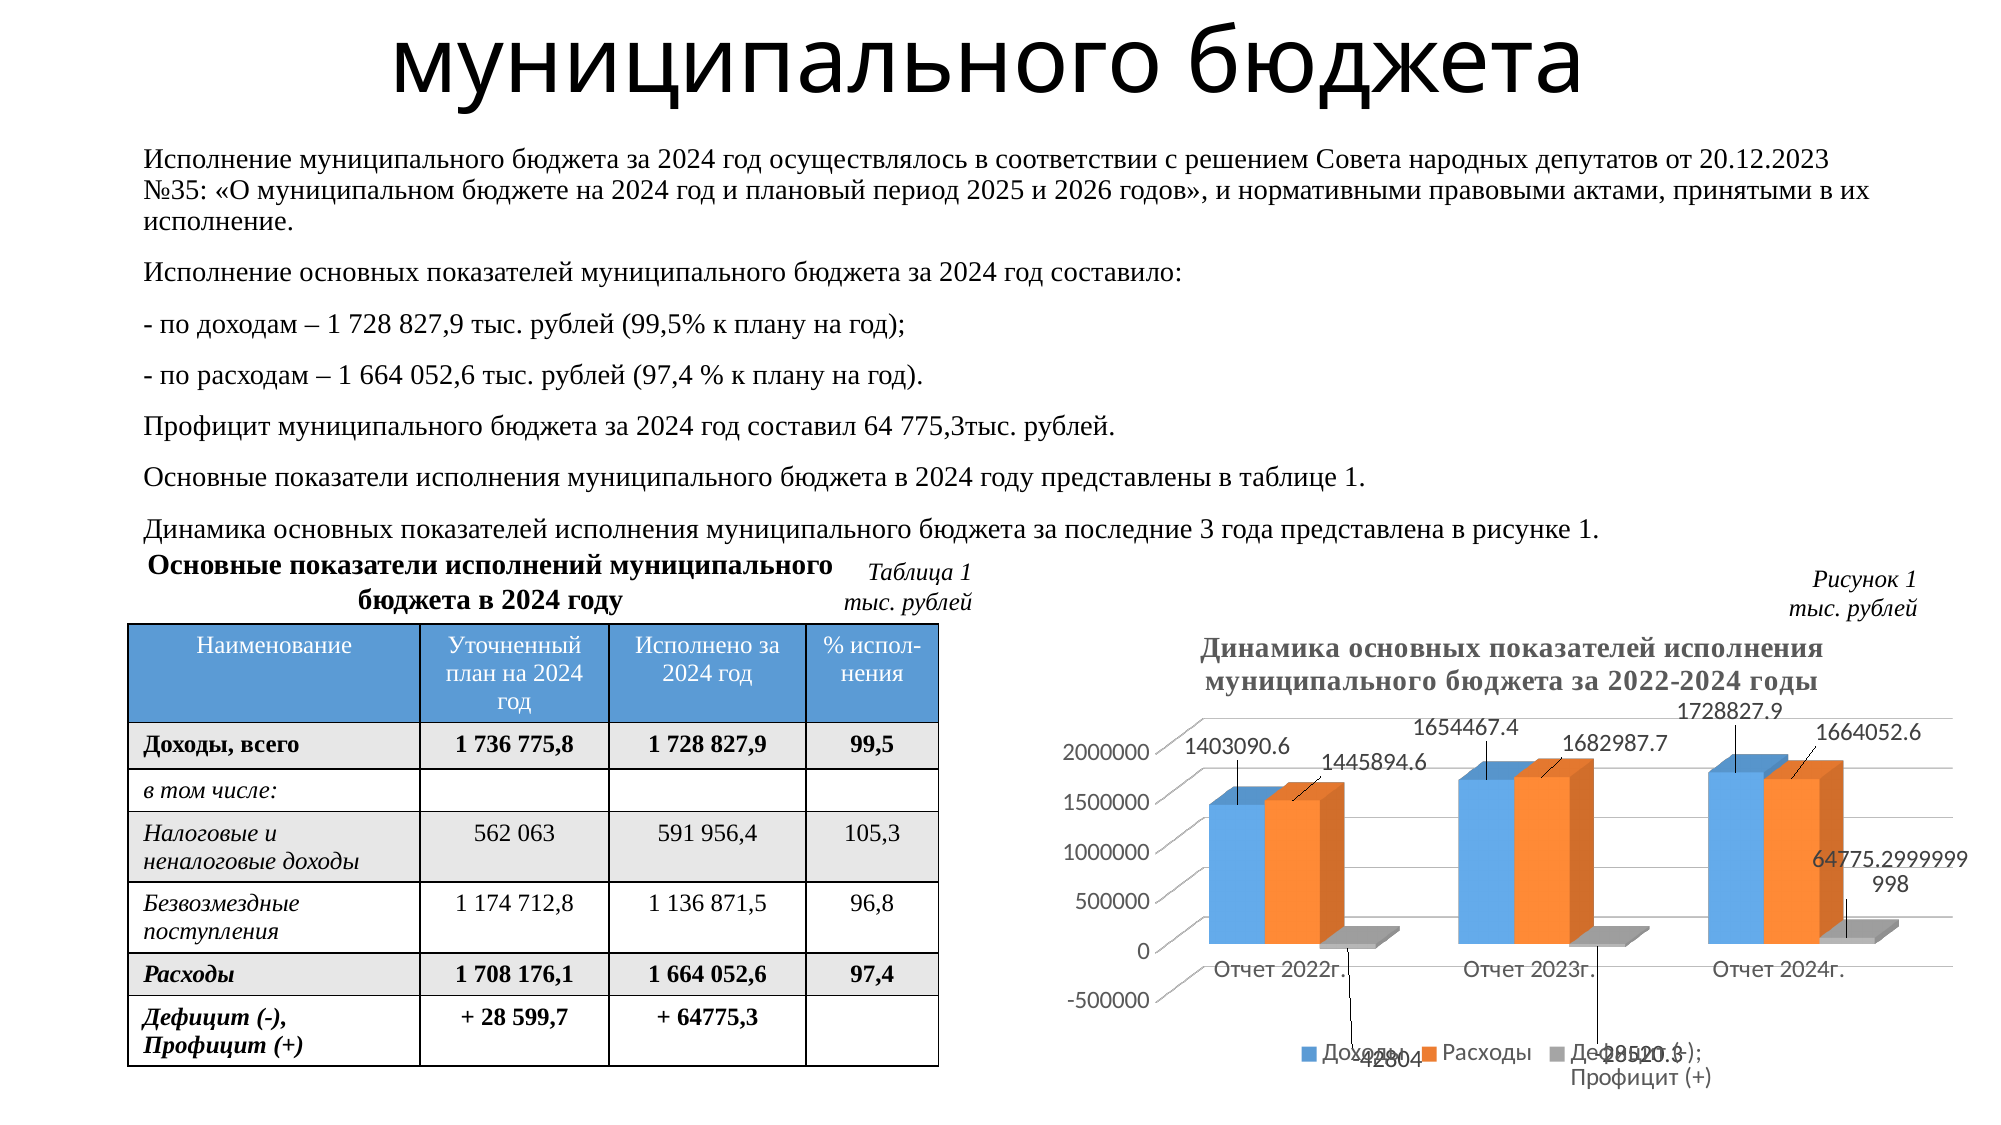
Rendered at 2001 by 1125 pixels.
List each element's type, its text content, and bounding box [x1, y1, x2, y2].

table_cell + 28 599,7 [421, 996, 608, 1065]
table_cell 1 136 871,5 [610, 883, 805, 952]
table_cell 97,4 [807, 954, 938, 995]
table_cell 1 174 712,8 [421, 883, 608, 952]
table_cell Расходы [129, 954, 419, 995]
table_cell 591 956,4 [610, 812, 805, 881]
table_cell 1 728 827,9 [610, 723, 805, 768]
table_cell 96,8 [807, 883, 938, 952]
table_cell 99,5 [807, 723, 938, 768]
table_cell 105,3 [807, 812, 938, 881]
table_cell 1 708 176,1 [421, 954, 608, 995]
table_cell 1 664 052,6 [610, 954, 805, 995]
table_cell 1 736 775,8 [421, 723, 608, 768]
table_cell Безвозмездные поступления [129, 883, 419, 952]
chart [1043, 607, 1972, 1098]
table_cell [807, 996, 938, 1065]
table_header Исполнено за 2024 год [610, 625, 805, 722]
subtitle Исполнение муниципального бюджета за 2024 год осуществлялось в соответствии с решением Совета народных депутатов от 20.12.2023 №35: «О муниципальном бюджете на 2024 год и плановый период 2025 и 2026 годов», и нормативными правовыми актами, принятыми в их исполнение. Исполнение основных показателей муниципального бюджета за 2024 год составило: - по доходам – 1 728 827,9 тыс. рублей (99,5% к плану на год); - по расходам – 1 664 052,6 тыс. рублей (97,4 % к плану на год). Профицит муниципального бюджета за 2024 год составил 64 775,3тыс. рублей. Основные показатели исполнения муниципального бюджета в 2024 году представлены в таблице 1. Динамика основных показателей исполнения муниципального бюджета за последние 3 года представлена в рисунке 1. [128, 136, 1908, 555]
table_header Уточненный план на 2024 год [421, 625, 608, 722]
table_header % испол-нения [807, 625, 938, 722]
table_cell Дефицит (-), Профицит (+) [129, 996, 419, 1065]
table_cell [421, 770, 608, 811]
table_header Наименование [129, 625, 419, 722]
table_cell в том числе: [129, 770, 419, 811]
table_cell Налоговые и неналоговые доходы [129, 812, 419, 881]
table_cell [807, 770, 938, 811]
table_cell 562 063 [421, 812, 608, 881]
text_box Таблица 1 тыс. рублей [849, 548, 988, 623]
text_box Рисунок 1 тыс. рублей [932, 554, 1933, 630]
table_cell Доходы, всего [129, 723, 419, 768]
text_box Основные показатели исполнений муниципального бюджета в 2024 году [132, 538, 849, 623]
table_cell [610, 770, 805, 811]
title 1. Основные показатели исполнения муниципального бюджета [0, 0, 2000, 121]
table_cell + 64775,3 [610, 996, 805, 1065]
